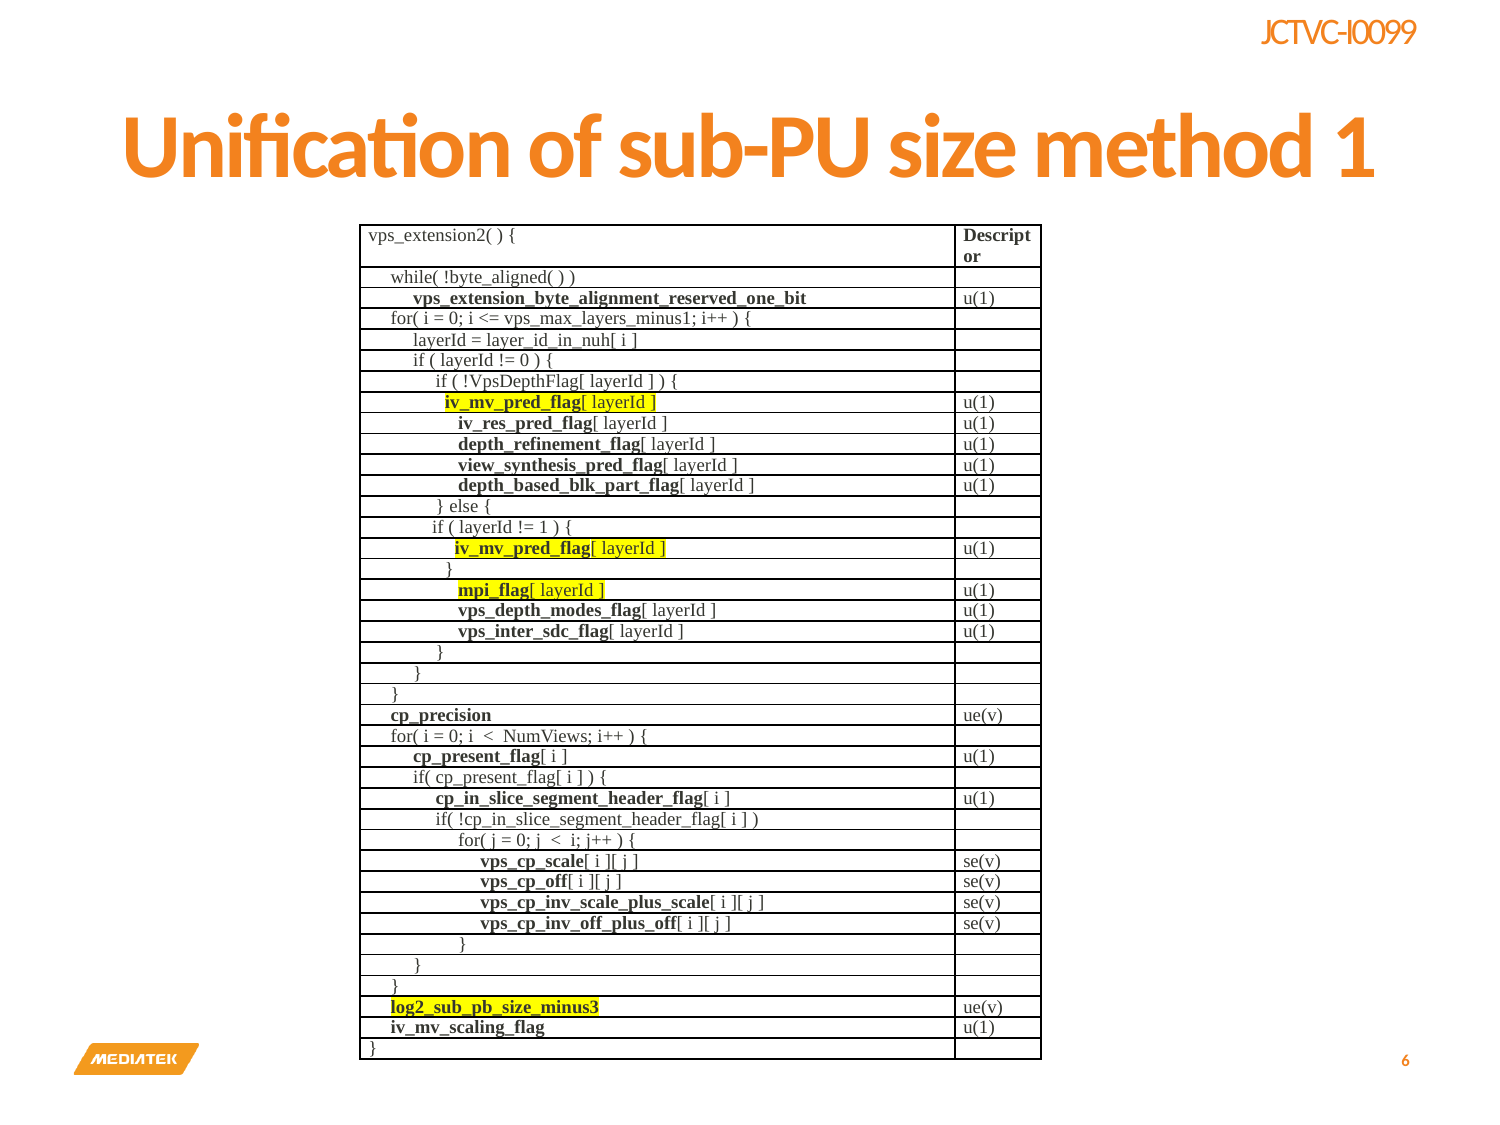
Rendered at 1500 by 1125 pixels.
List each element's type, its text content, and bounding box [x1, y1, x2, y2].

table_cell u(1) [956, 1018, 1040, 1037]
table_cell [956, 643, 1040, 662]
table_cell if( cp_present_flag[ i ] ) { [361, 768, 954, 787]
table_cell [956, 684, 1040, 704]
table_cell u(1) [956, 622, 1040, 641]
table_cell u(1) [956, 539, 1040, 558]
table_cell se(v) [956, 914, 1040, 933]
table_cell [956, 330, 1040, 349]
table_cell if ( layerId != 0 ) { [361, 351, 954, 370]
picture [73, 1043, 199, 1075]
table_cell while( !byte_aligned( ) ) [361, 268, 954, 287]
table_cell for( i = 0; i < NumViews; i++ ) { [361, 726, 954, 745]
table_cell vps_cp_inv_scale_plus_scale[ i ][ j ] [361, 893, 954, 912]
table_cell log2_sub_pb_size_minus3 [361, 997, 954, 1016]
table_cell vps_cp_inv_off_plus_off[ i ][ j ] [361, 914, 954, 933]
table_cell vps_cp_off[ i ][ j ] [361, 872, 954, 891]
table_cell } [361, 684, 954, 704]
table_cell [956, 935, 1040, 954]
table_cell ue(v) [956, 997, 1040, 1016]
table_cell iv_mv_pred_flag[ layerId ] [361, 539, 954, 558]
table_cell iv_mv_scaling_flag [361, 1018, 954, 1037]
table_cell cp_present_flag[ i ] [361, 747, 954, 766]
table_cell u(1) [956, 580, 1040, 599]
table_cell } [361, 976, 954, 995]
table_cell iv_mv_pred_flag[ layerId ] [361, 393, 954, 412]
table_cell view_synthesis_pred_flag[ layerId ] [361, 455, 954, 474]
table_cell se(v) [956, 872, 1040, 891]
table_cell for( i = 0; i <= vps_max_layers_minus1; i++ ) { [361, 309, 954, 328]
table_cell ue(v) [956, 705, 1040, 724]
table_cell depth_refinement_flag[ layerId ] [361, 434, 954, 453]
table_cell u(1) [956, 601, 1040, 620]
table_cell [956, 309, 1040, 328]
table_cell u(1) [956, 455, 1040, 474]
table_cell for( j = 0; j < i; j++ ) { [361, 830, 954, 849]
table_cell [956, 955, 1040, 975]
table_cell layerId = layer_id_in_nuh[ i ] [361, 330, 954, 349]
table_cell [956, 664, 1040, 683]
table_cell u(1) [956, 747, 1040, 766]
table_cell u(1) [956, 413, 1040, 433]
table_cell vps_depth_modes_flag[ layerId ] [361, 601, 954, 620]
table_cell [956, 497, 1040, 516]
table_cell cp_precision [361, 705, 954, 724]
table_cell cp_in_slice_segment_header_flag[ i ] [361, 789, 954, 808]
table_cell if ( !VpsDepthFlag[ layerId ] ) { [361, 372, 954, 391]
table_cell vps_extension_byte_alignment_reserved_one_bit [361, 288, 954, 307]
table_cell [956, 372, 1040, 391]
table_cell } [361, 559, 954, 578]
table_cell } else { [361, 497, 954, 516]
table_cell } [361, 664, 954, 683]
table_header Descriptor [956, 226, 1040, 266]
table_cell se(v) [956, 851, 1040, 870]
table_cell se(v) [956, 893, 1040, 912]
table_cell [956, 830, 1040, 849]
table_cell if ( layerId != 1 ) { [361, 518, 954, 537]
table_cell } [361, 1039, 954, 1058]
table_cell [956, 518, 1040, 537]
table_cell vps_inter_sdc_flag[ layerId ] [361, 622, 954, 641]
table_cell [956, 268, 1040, 287]
slide_number 6 [1251, 1029, 1425, 1090]
table_cell [956, 726, 1040, 745]
table_cell [956, 1039, 1040, 1058]
table_cell if( !cp_in_slice_segment_header_flag[ i ] ) [361, 810, 954, 829]
table_header vps_extension2( ) { [361, 226, 954, 266]
table_cell mpi_flag[ layerId ] [361, 580, 954, 599]
title Unification of sub-PU size method 1 [75, 99, 1425, 287]
table_cell u(1) [956, 476, 1040, 495]
table_cell depth_based_blk_part_flag[ layerId ] [361, 476, 954, 495]
table_cell } [361, 935, 954, 954]
table_cell [956, 351, 1040, 370]
table_cell } [361, 643, 954, 662]
table_cell u(1) [956, 288, 1040, 307]
table_cell u(1) [956, 434, 1040, 453]
table_cell [956, 976, 1040, 995]
table_cell [956, 559, 1040, 578]
table_cell u(1) [956, 393, 1040, 412]
table_cell iv_res_pred_flag[ layerId ] [361, 413, 954, 433]
table_cell [956, 768, 1040, 787]
table_cell } [361, 955, 954, 975]
table_cell [956, 810, 1040, 829]
table_cell vps_cp_scale[ i ][ j ] [361, 851, 954, 870]
table_cell u(1) [956, 789, 1040, 808]
